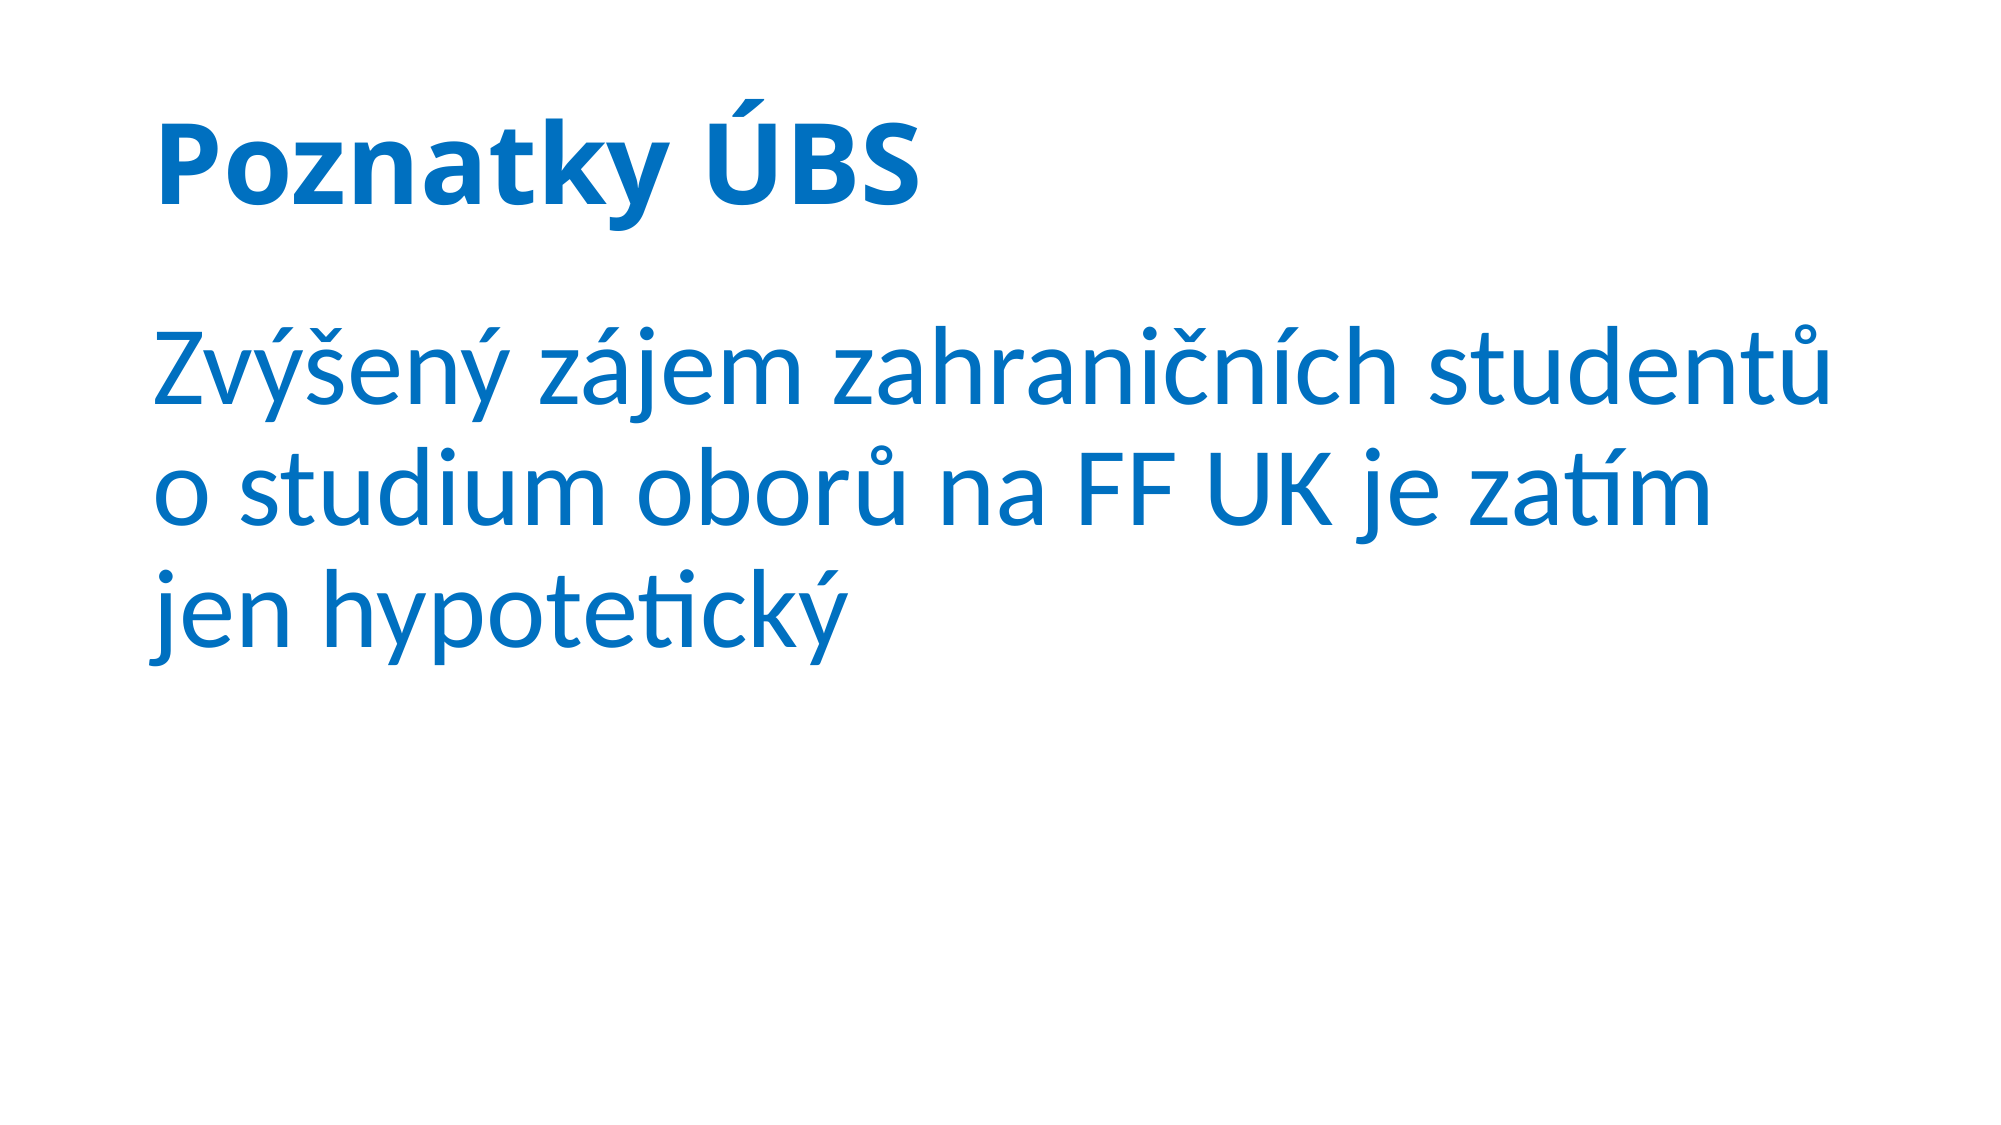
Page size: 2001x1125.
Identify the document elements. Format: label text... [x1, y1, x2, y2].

list Zvýšený zájem zahraničních studentů o studium oborů na FF UK je zatím jen hypotetický [137, 299, 1863, 1014]
title Poznatky ÚBS [137, 59, 1863, 278]
